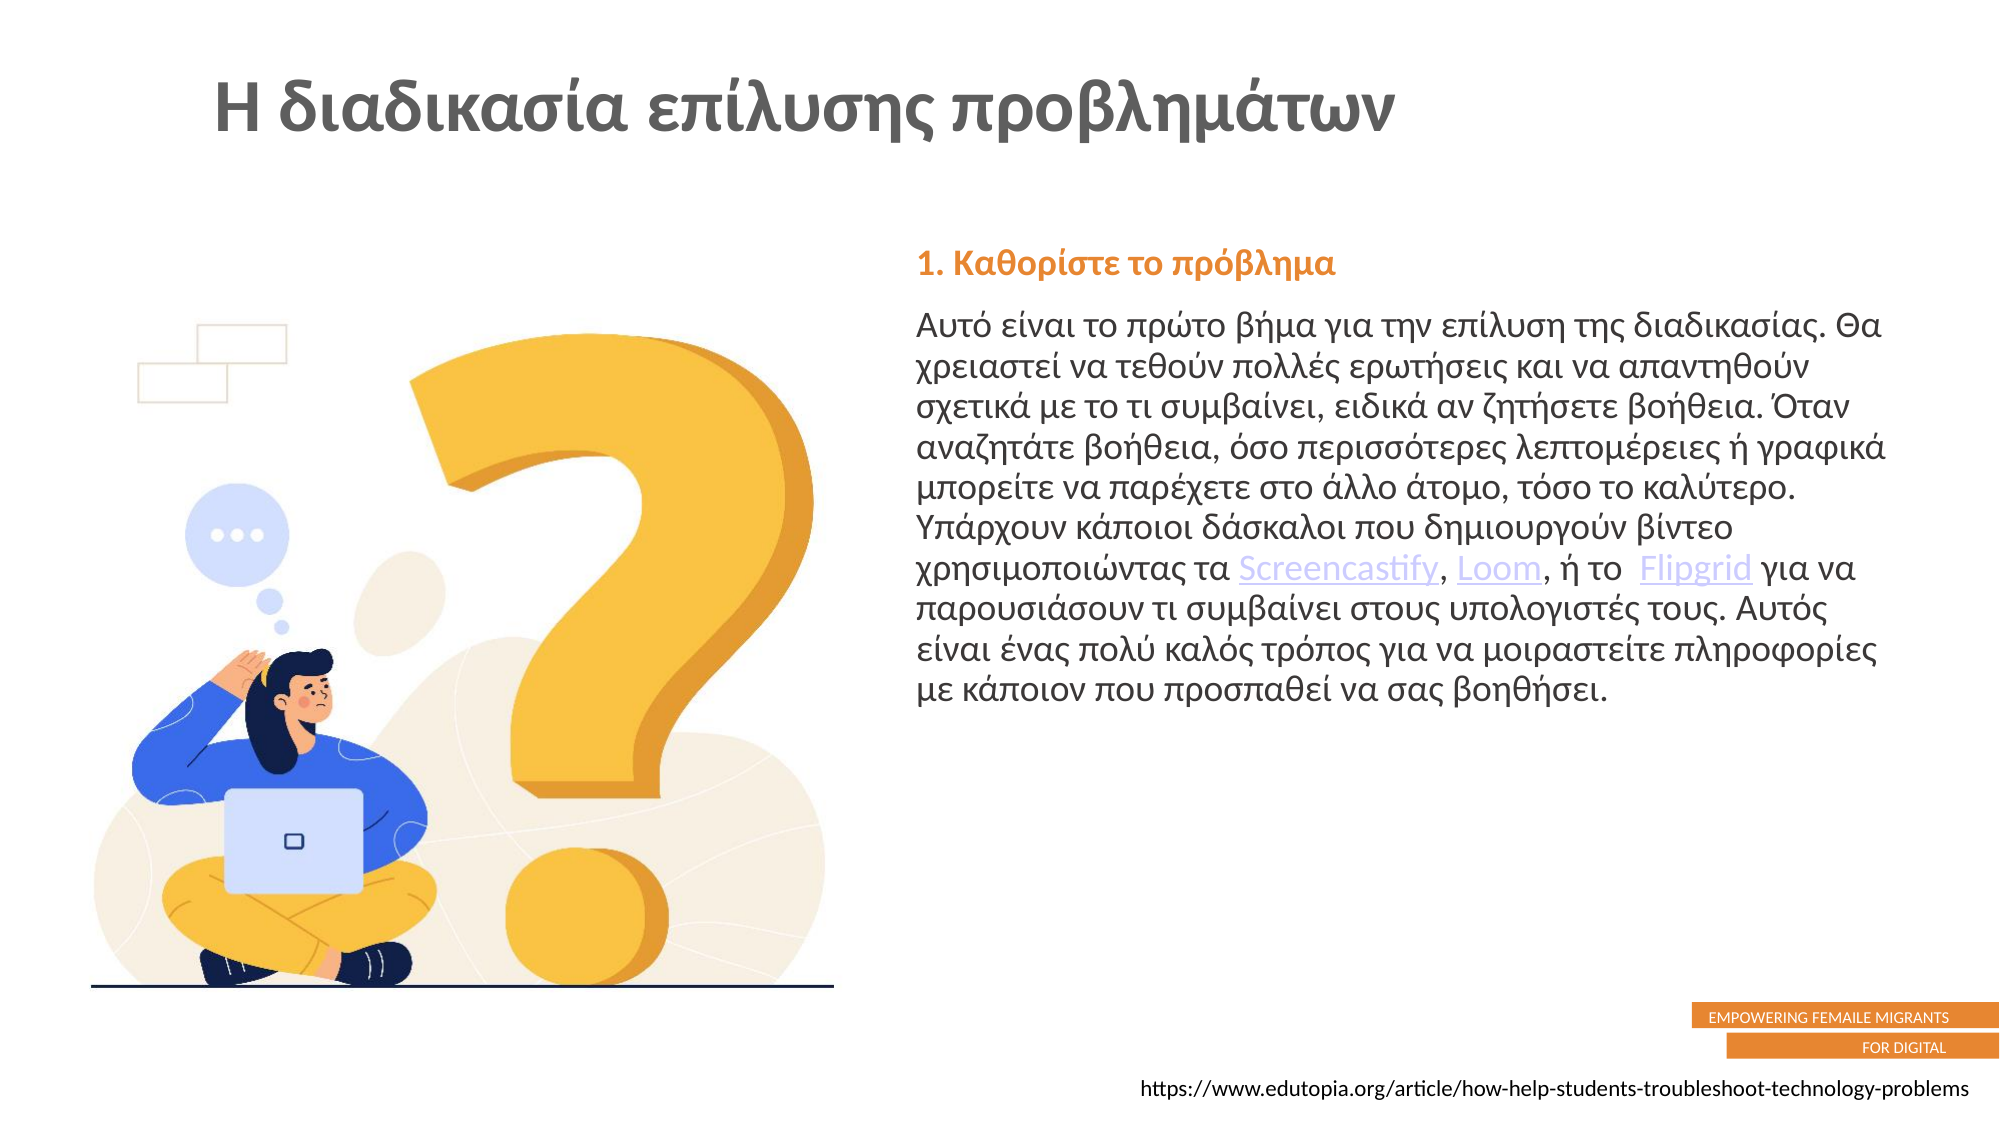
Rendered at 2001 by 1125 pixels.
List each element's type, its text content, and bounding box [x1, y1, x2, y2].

picture [41, 254, 863, 1028]
text_box 1. Καθορίστε το πρόβλημα Αυτό είναι το πρώτο βήμα για την επίλυση της διαδικασίας. Θα χρειαστεί να τεθούν πολλές ερωτήσεις και να απαντηθούν σχετικά με το τι συμβαίνει, ειδικά αν ζητήσετε βοήθεια. Όταν αναζητάτε βοήθεια, όσο περισσότερες λεπτομέρειες ή γραφικά μπορείτε να παρέχετε στο άλλο άτομο, τόσο το καλύτερο. Υπάρχουν κάποιοι δάσκαλοι που δημιουργούν βίντεο χρησιμοποιώντας τα Screencastify, Loom, ή το Flipgrid για να παρουσιάσουν τι συμβαίνει στους υπολογιστές τους. Αυτός είναι ένας πολύ καλός τρόπος για να μοιραστείτε πληροφορίες με κάποιον που προσπαθεί να σας βοηθήσει. [901, 235, 1920, 1016]
text_box Η διαδικασία επίλυσης προβλημάτων [199, 59, 1939, 217]
text_box https://www.edutopia.org/article/how-help-students-troubleshoot-technology-problems [1125, 1066, 2001, 1109]
